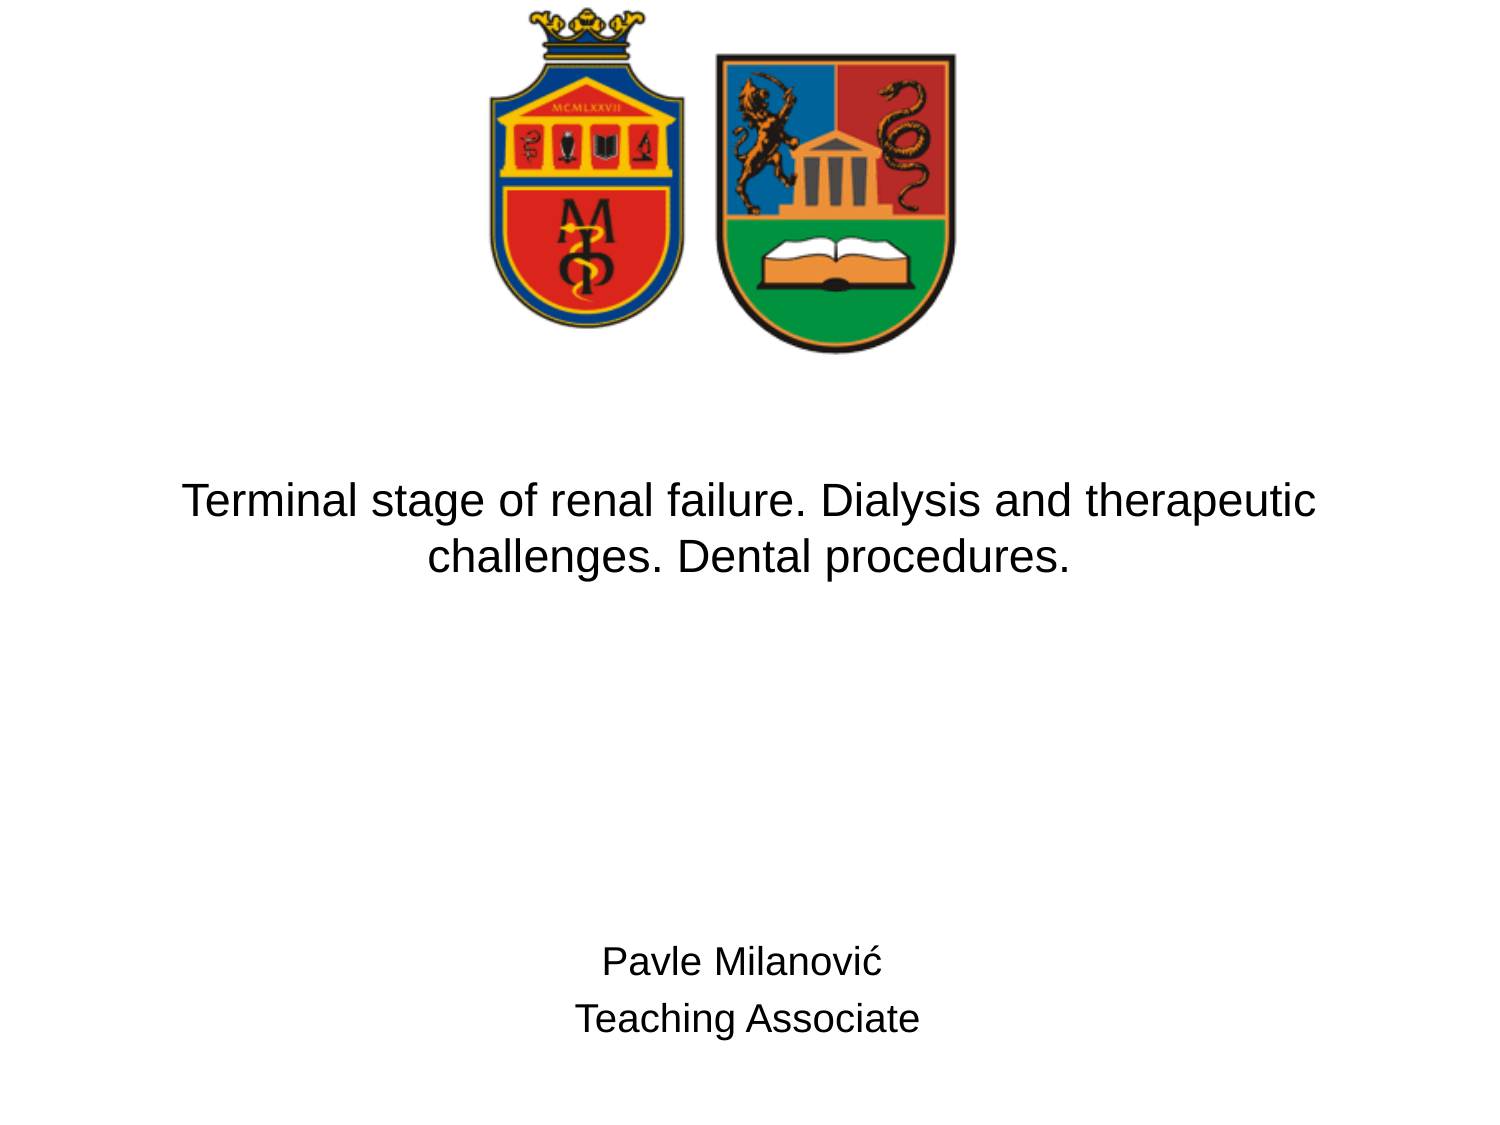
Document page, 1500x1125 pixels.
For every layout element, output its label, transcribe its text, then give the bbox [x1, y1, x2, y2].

picture [468, 0, 973, 364]
subtitle Pavle Milanović Teaching Associate [222, 761, 1273, 1050]
title Terminal stage of renal failure. Dialysis and therapeutic challenges. Dental procedures. [112, 349, 1388, 591]
